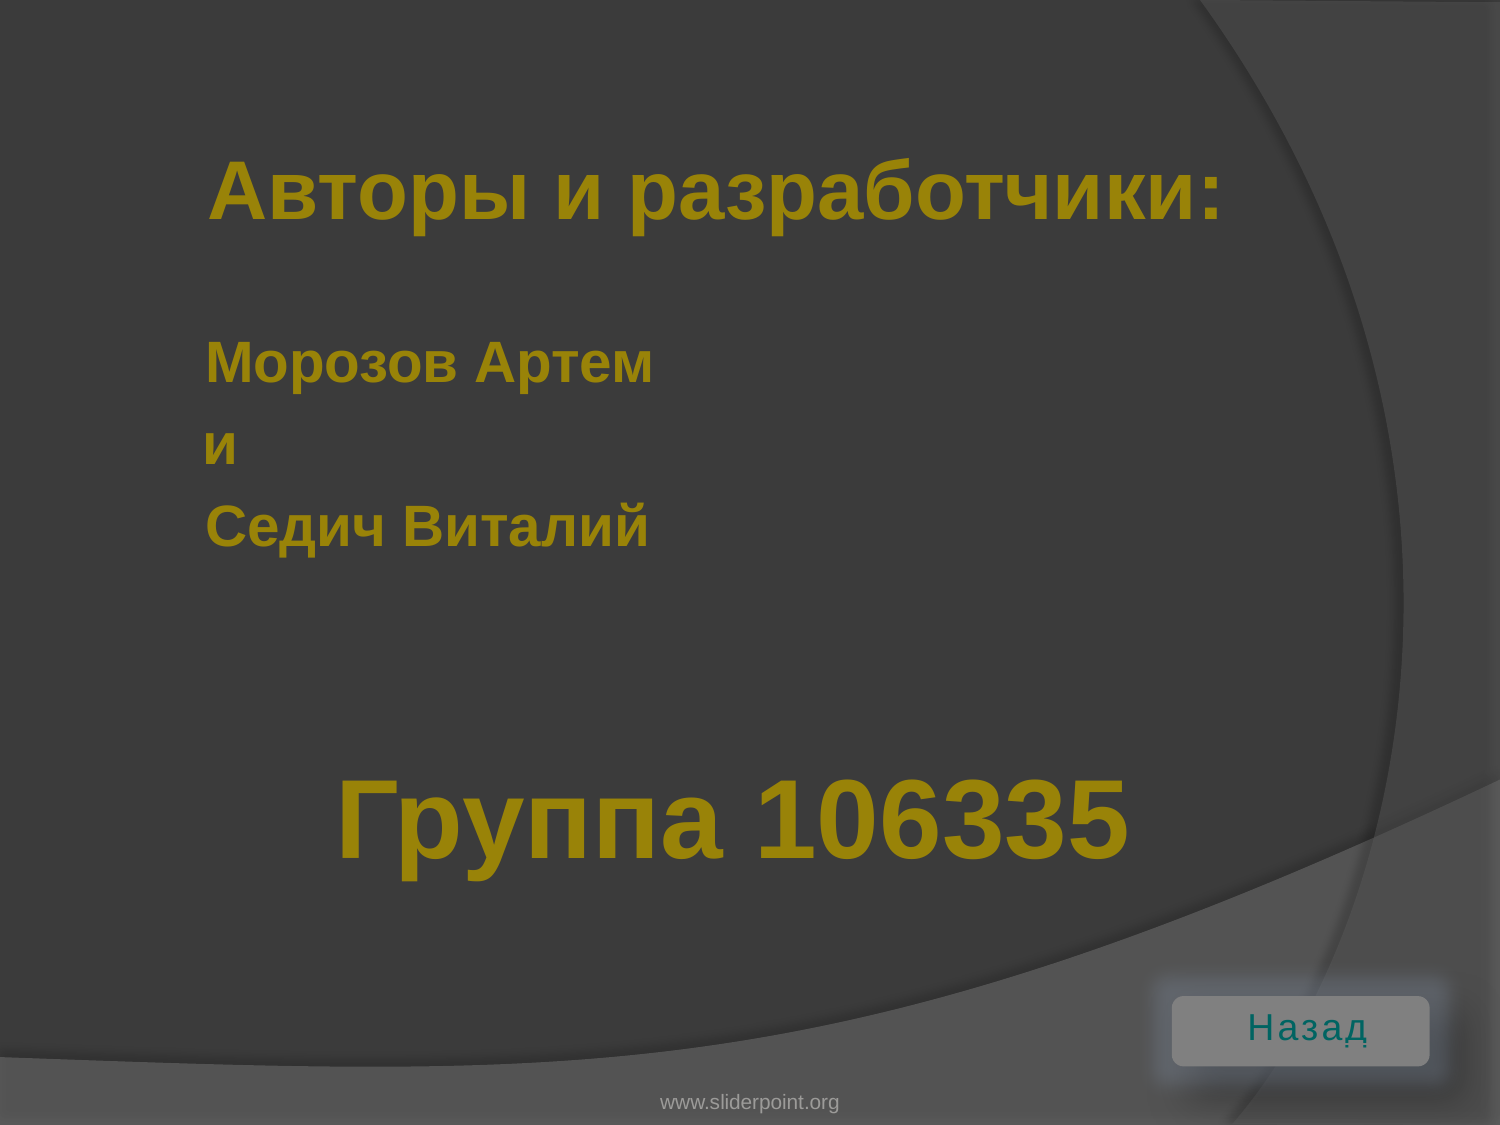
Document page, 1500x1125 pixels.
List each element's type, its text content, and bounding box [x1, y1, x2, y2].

text_box Группа 106335 [320, 738, 1145, 888]
text_box Авторы и разработчики: [193, 128, 1241, 244]
text_box Седич Виталий [190, 480, 665, 566]
text_box и [188, 398, 254, 484]
text_box [1170, 994, 1432, 1068]
footer www.sliderpoint.org [512, 1053, 988, 1114]
text_box Морозов Артем [190, 316, 686, 402]
text_box Назад [1232, 996, 1383, 1056]
